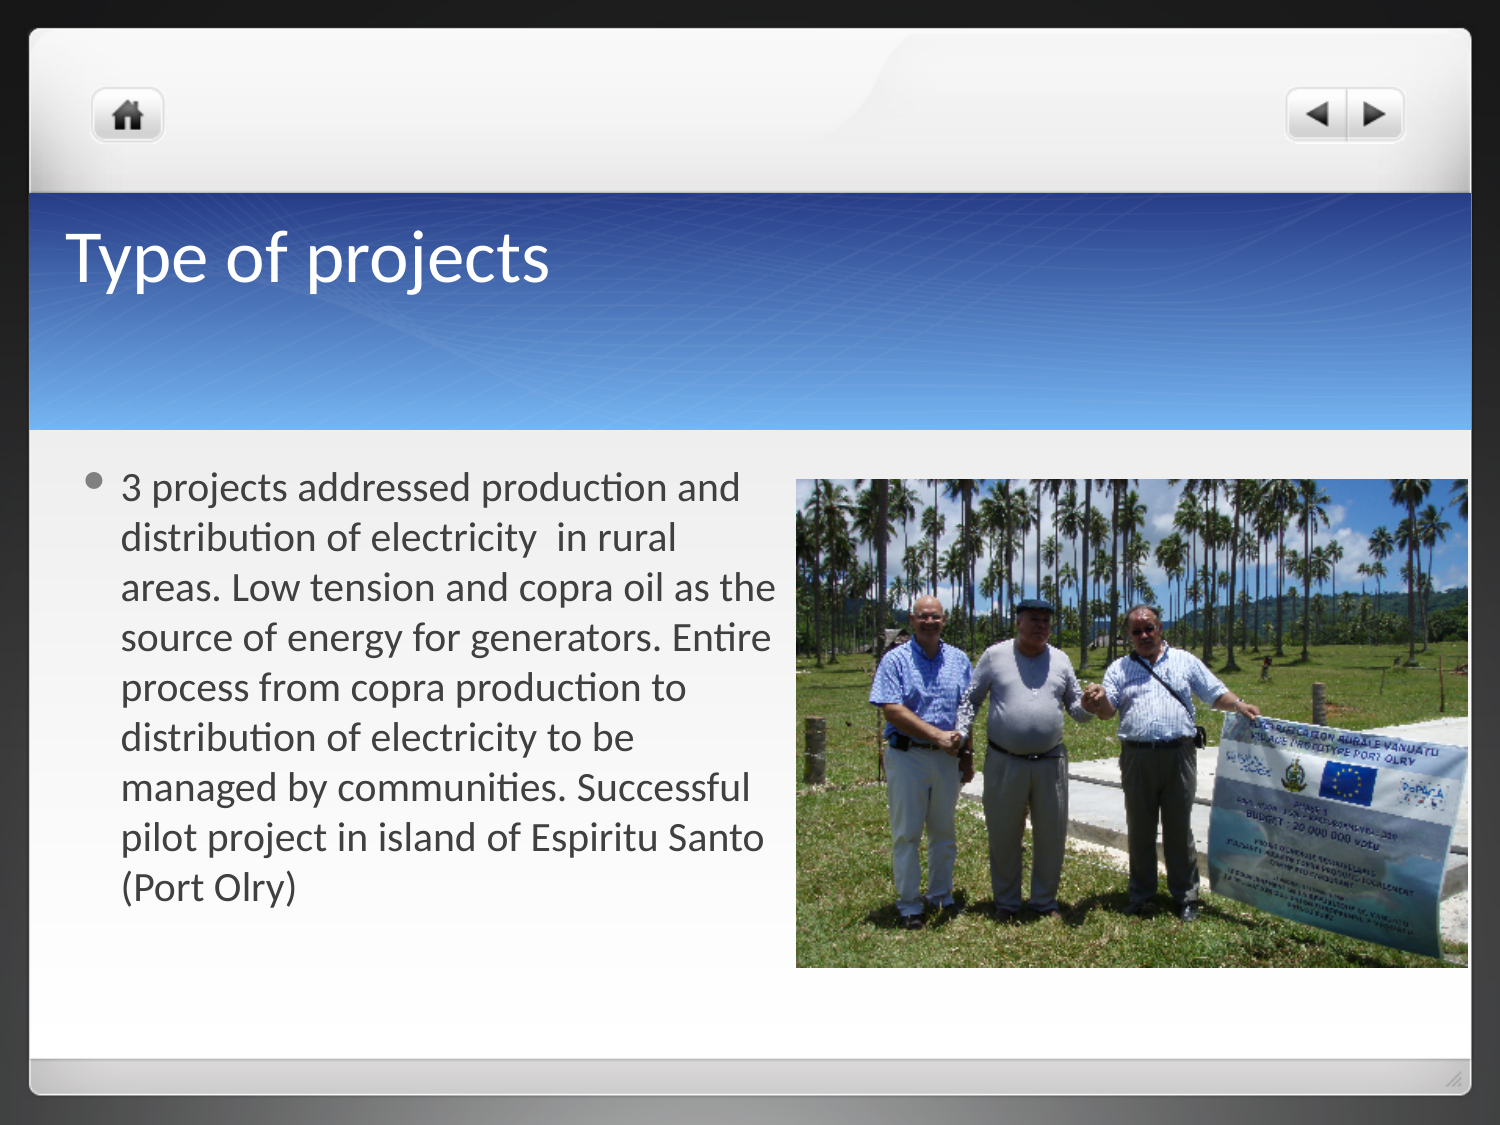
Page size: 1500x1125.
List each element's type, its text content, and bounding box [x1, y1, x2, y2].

list 3 projects addressed production and distribution of electricity in rural areas. Low tension and copra oil as the source of energy for generators. Entire process from copra production to distribution of electricity to be managed by communities. Successful pilot project in island of Espiritu Santo (Port Olry) [68, 452, 797, 1025]
title Type of projects [50, 176, 1413, 305]
picture [0, 0, 1500, 1125]
